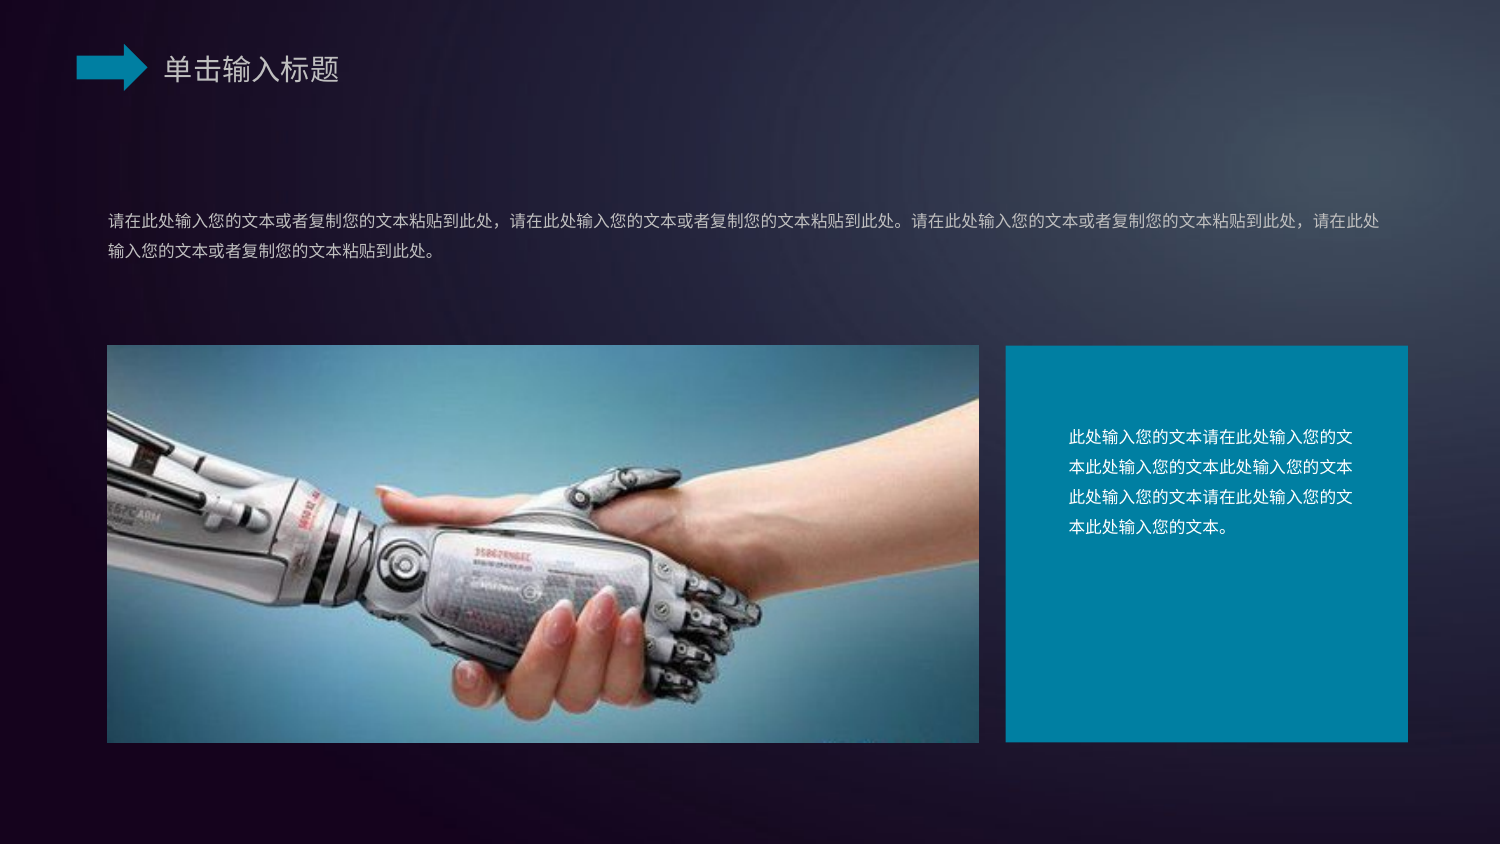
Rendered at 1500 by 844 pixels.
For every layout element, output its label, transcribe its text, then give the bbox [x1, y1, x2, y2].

text_box 请在此处输入您的文本或者复制您的文本粘贴到此处，请在此处输入您的文本或者复制您的文本粘贴到此处。请在此处输入您的文本或者复制您的文本粘贴到此处，请在此处输入您的文本或者复制您的文本粘贴到此处。 [92, 192, 1408, 268]
text_box 此处输入您的文本请在此处输入您的文本此处输入您的文本此处输入您的文本此处输入您的文本请在此处输入您的文本此处输入您的文本。 [1053, 409, 1373, 694]
picture [0, 0, 1500, 844]
text_box [1005, 345, 1408, 743]
